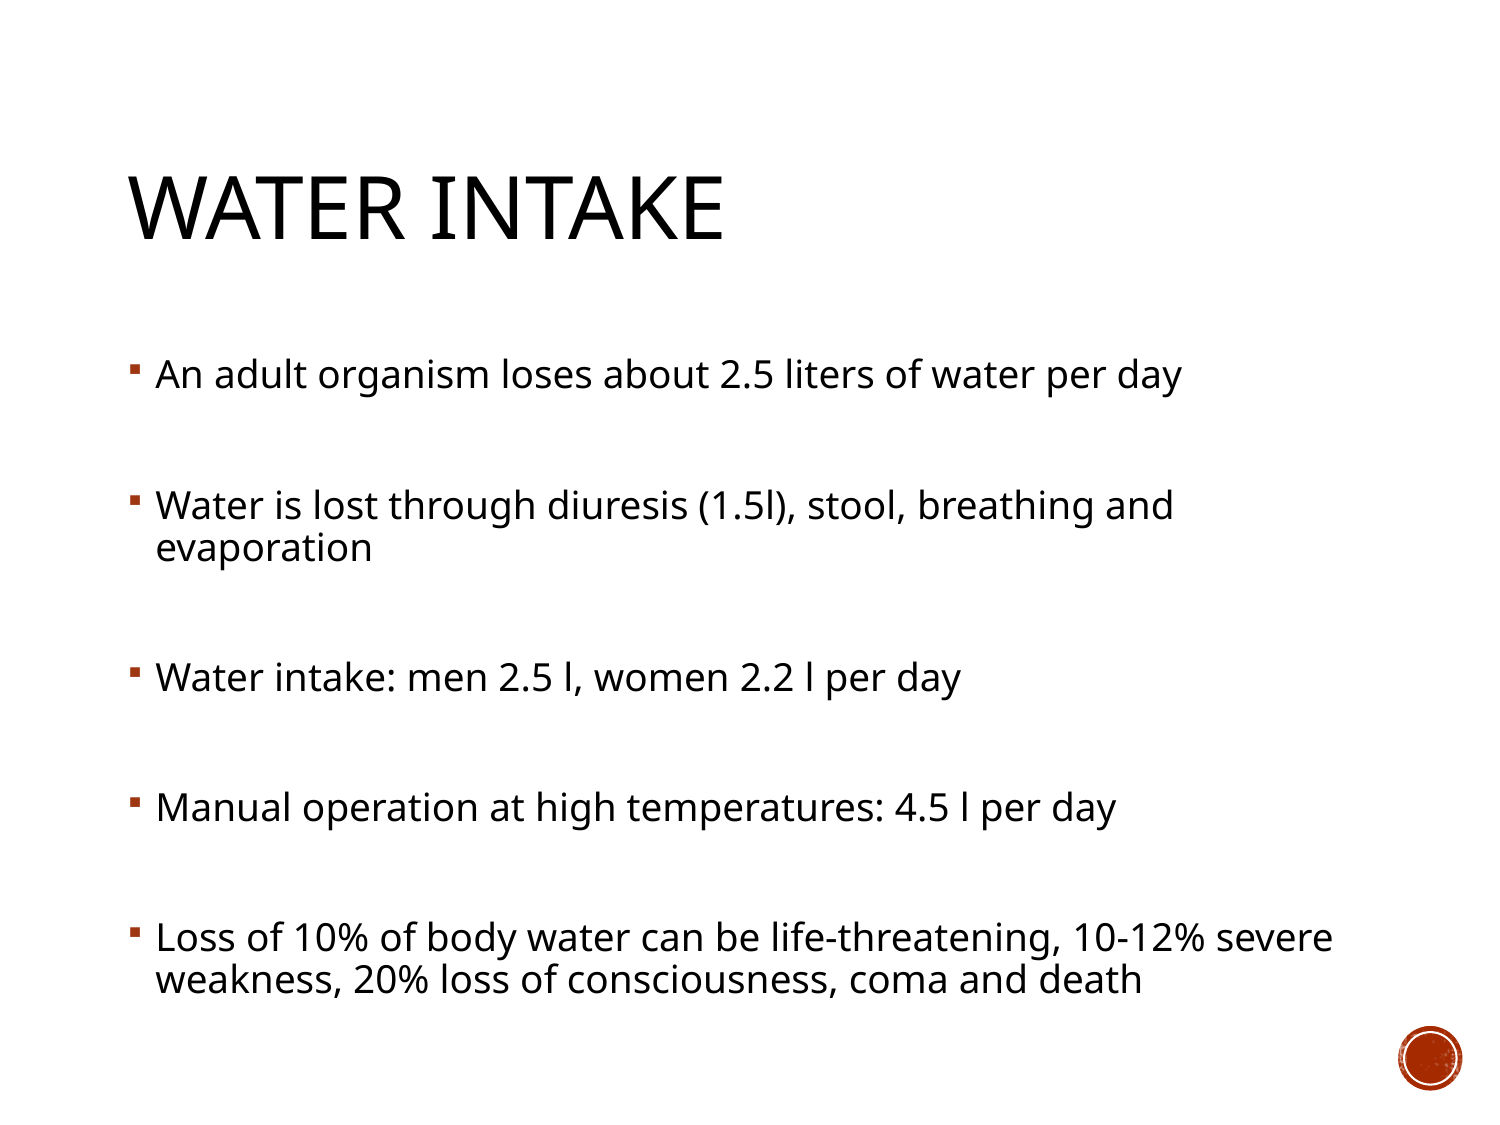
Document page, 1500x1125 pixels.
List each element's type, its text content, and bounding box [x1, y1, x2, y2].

list An adult organism loses about 2.5 liters of water per day Water is lost through diuresis (1.5l), stool, breathing and evaporation Water intake: men 2.5 l, women 2.2 l per day Manual operation at high temperatures: 4.5 l per day Loss of 10% of body water can be life-threatening, 10-12% severe weakness, 20% loss of consciousness, coma and death [112, 348, 1388, 1013]
title WATER INTAKE [112, 79, 1388, 344]
